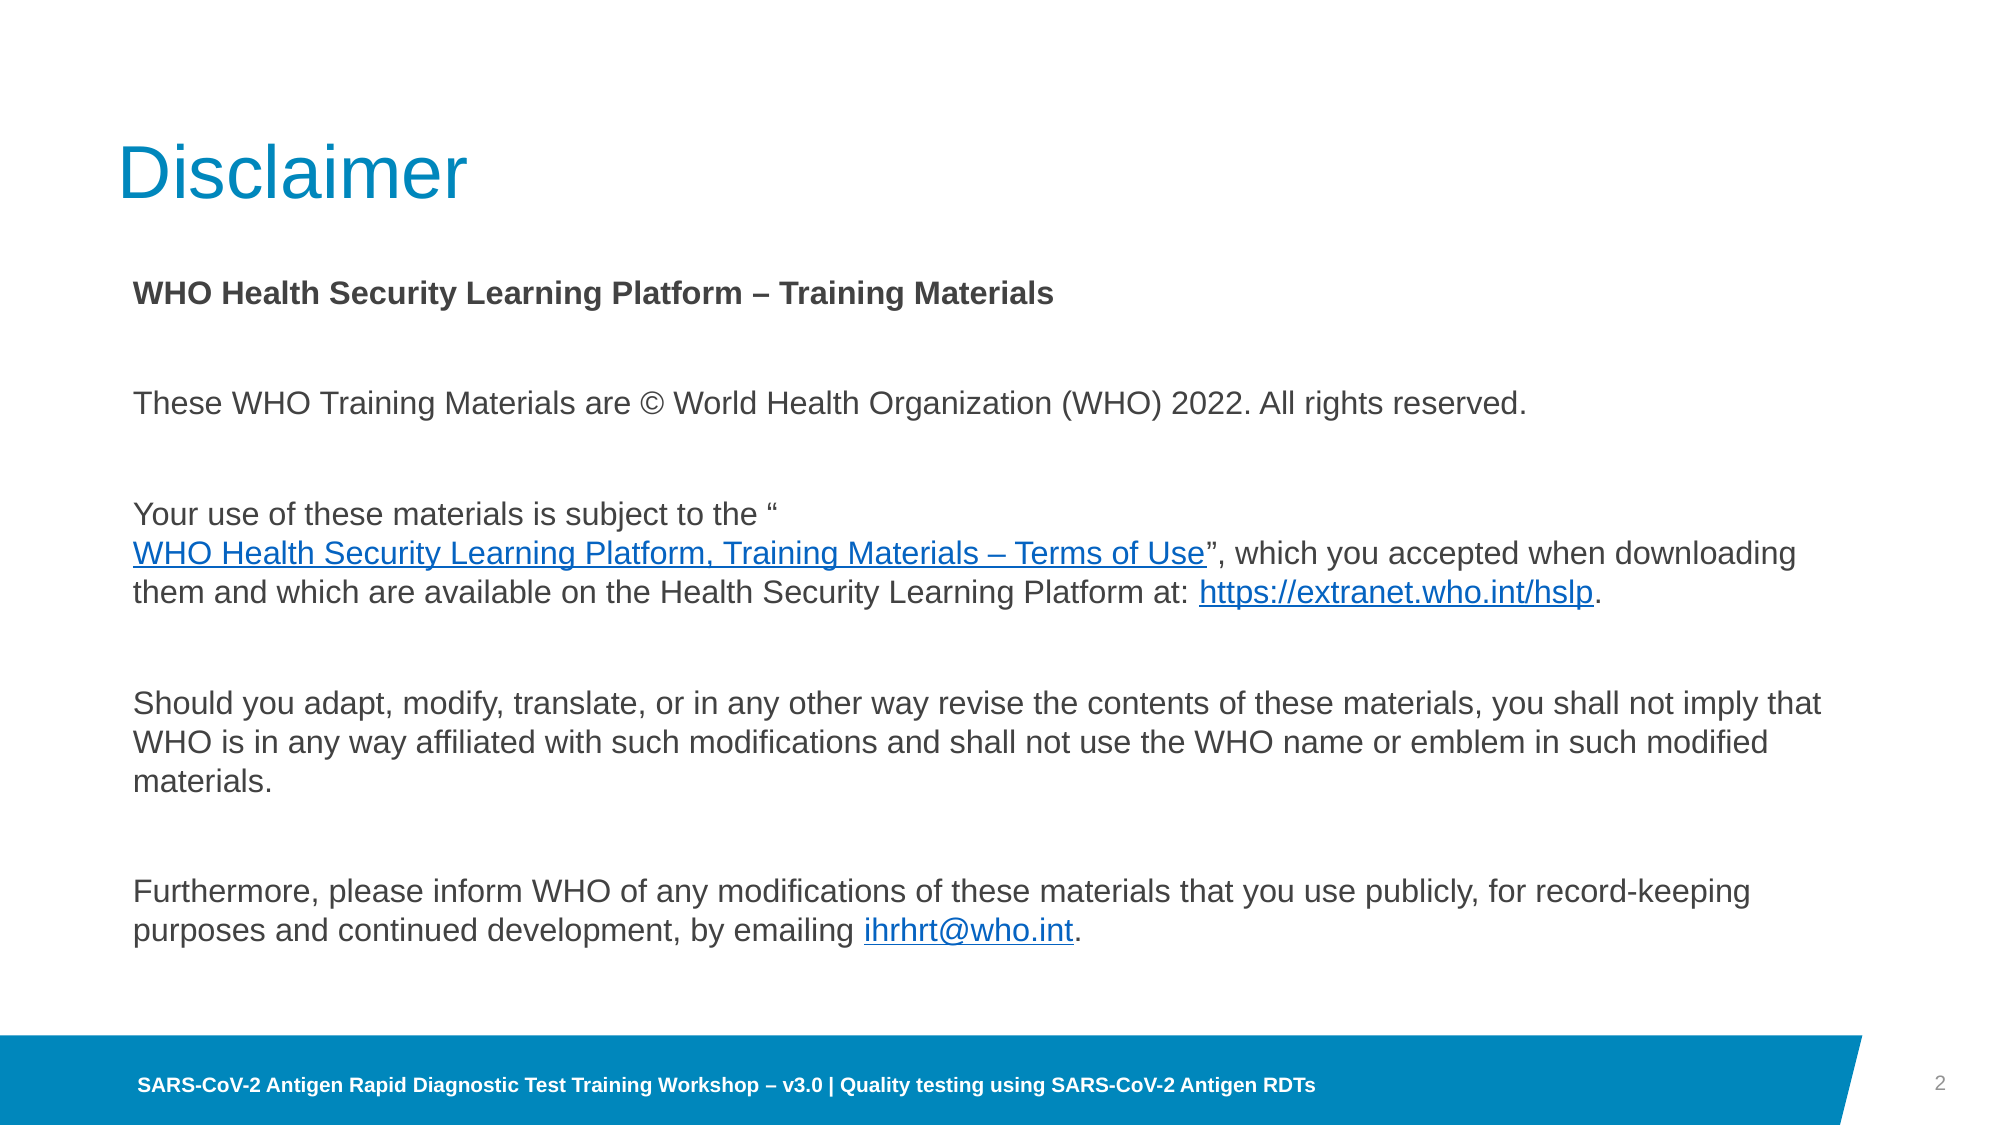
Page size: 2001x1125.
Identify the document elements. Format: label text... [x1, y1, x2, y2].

list WHO Health Security Learning Platform – Training Materials These WHO Training Materials are © World Health Organization (WHO) 2022. All rights reserved. Your use of these materials is subject to the “WHO Health Security Learning Platform, Training Materials – Terms of Use”, which you accepted when downloading them and which are available on the Health Security Learning Platform at: https://extranet.who.int/hslp. Should you adapt, modify, translate, or in any other way revise the contents of these materials, you shall not imply that WHO is in any way affiliated with such modifications and shall not use the WHO name or emblem in such modified materials. Furthermore, please inform WHO of any modifications of these materials that you use publicly, for record-keeping purposes and continued development, by emailing ihrhrt@who.int. [117, 264, 1843, 993]
title Disclaimer [117, 59, 1843, 215]
footer SARS-CoV-2 Antigen Rapid Diagnostic Test Training Workshop – v3.0 | Quality testing using SARS-CoV-2 Antigen RDTs [137, 1042, 1367, 1125]
slide_number 2 [1862, 1035, 1947, 1125]
